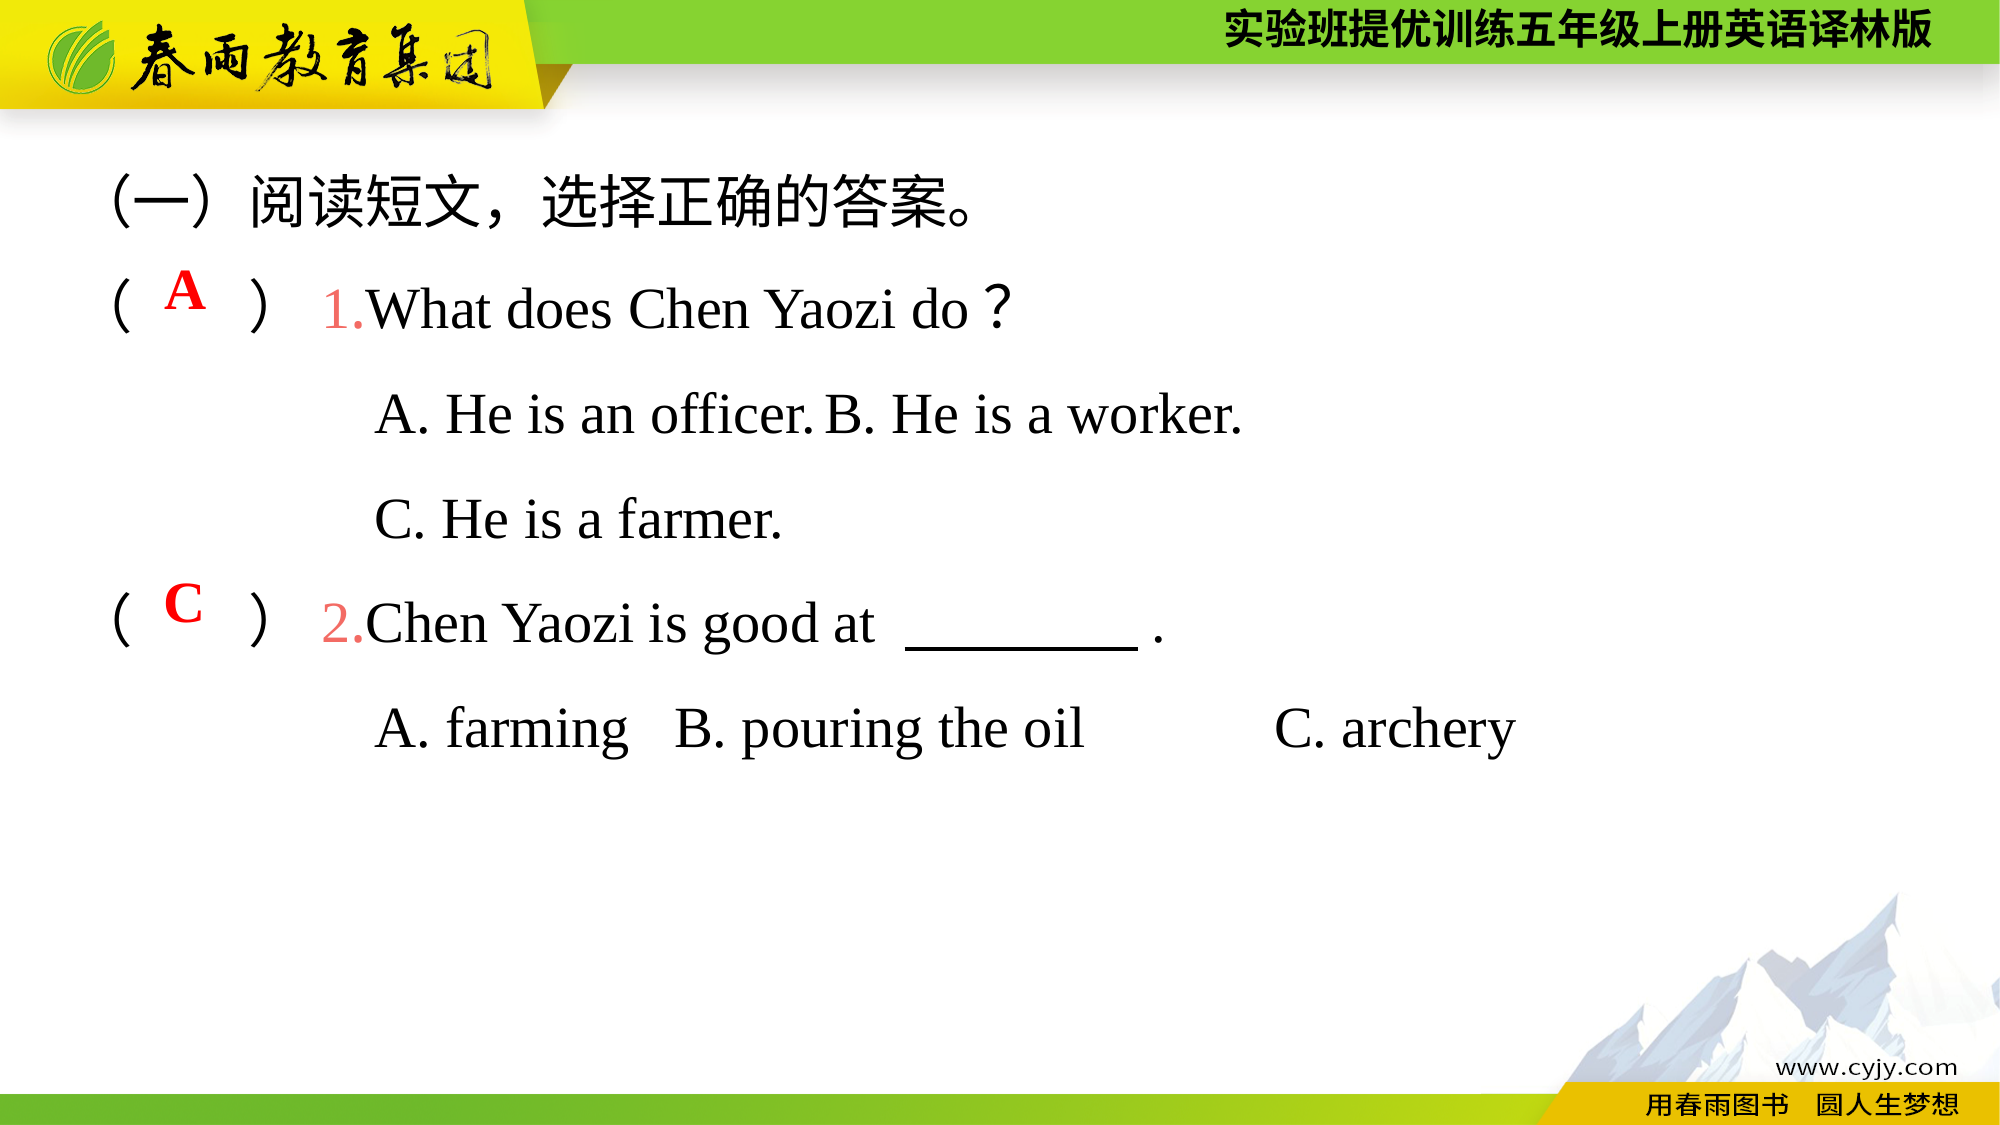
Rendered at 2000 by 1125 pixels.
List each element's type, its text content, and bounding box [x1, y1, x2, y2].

picture [0, 0, 2000, 1125]
text_box C [148, 556, 221, 642]
text_box A [149, 243, 222, 329]
list （一）阅读短文，选择正确的答案。 （ ）1.What does Chen Yaozi do？ A. He is an officer. B. He is a worker. C. He is a farmer. （ ）2.Chen Yaozi is good at . A. farming B. pouring the oil C. archery [59, 122, 1944, 761]
